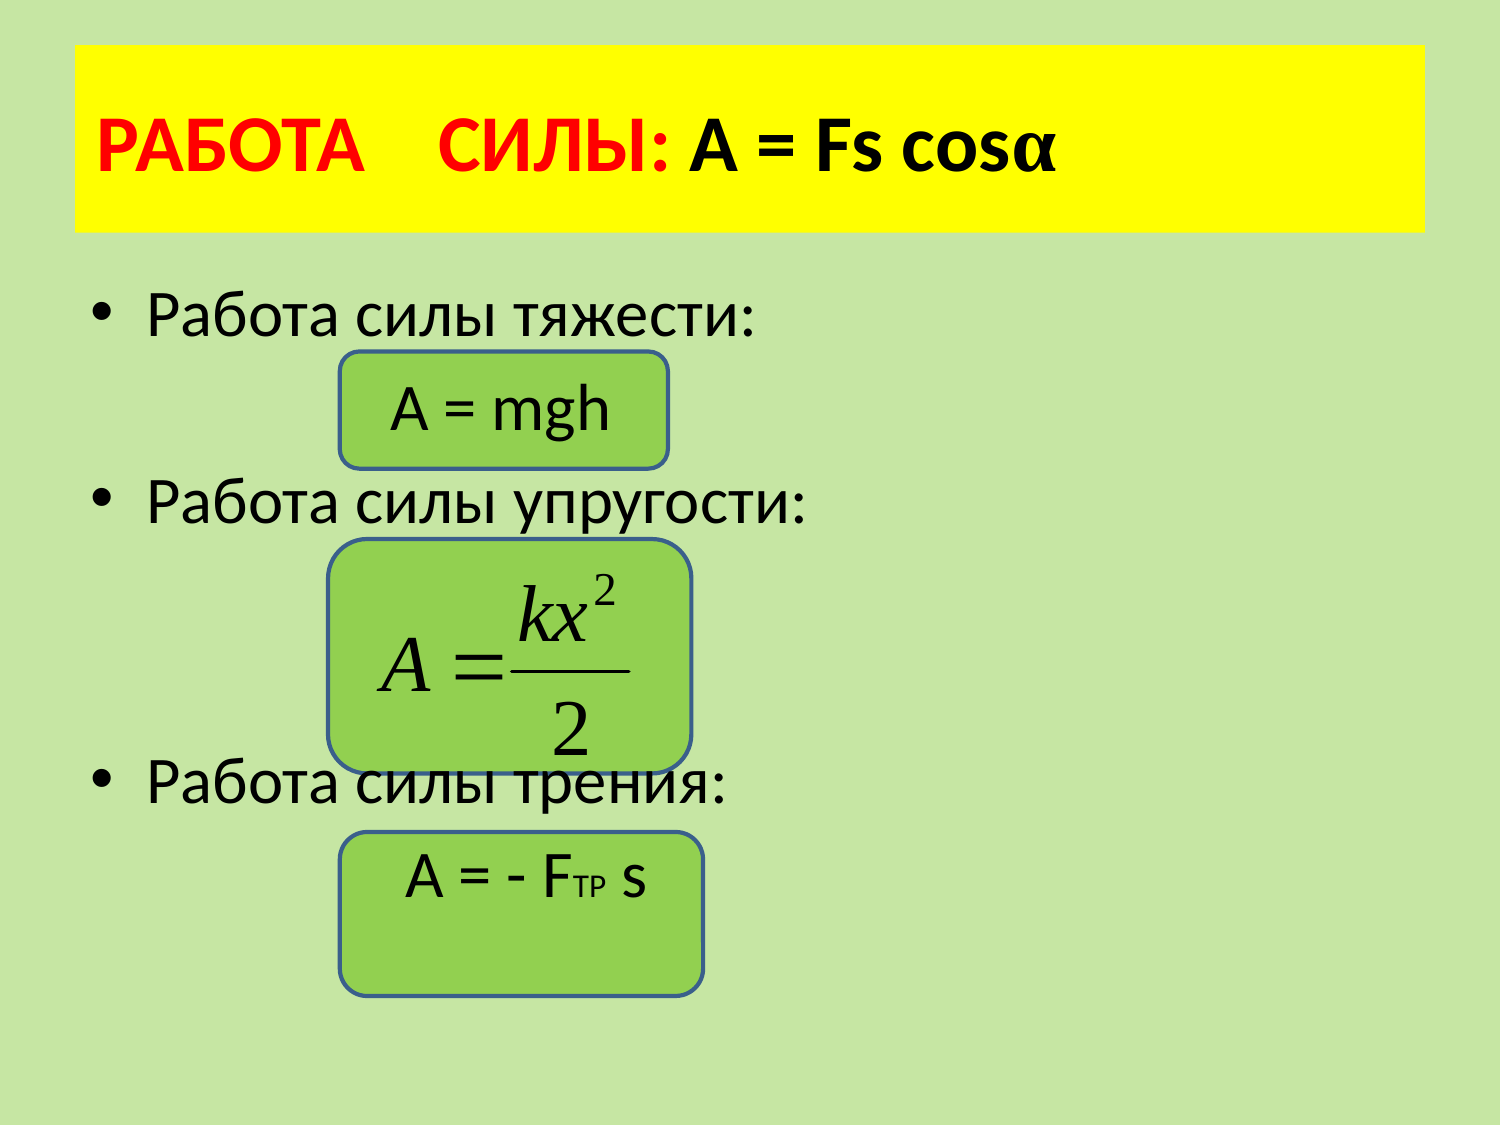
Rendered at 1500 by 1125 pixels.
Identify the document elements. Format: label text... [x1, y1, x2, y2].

title РАБОТА СИЛЫ: A = Fs cosα [75, 45, 1425, 233]
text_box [362, 550, 646, 773]
list Работа силы тяжести: A = mgh Работа силы упругости: Работа силы трения: A = - FTP s [75, 262, 1425, 1005]
